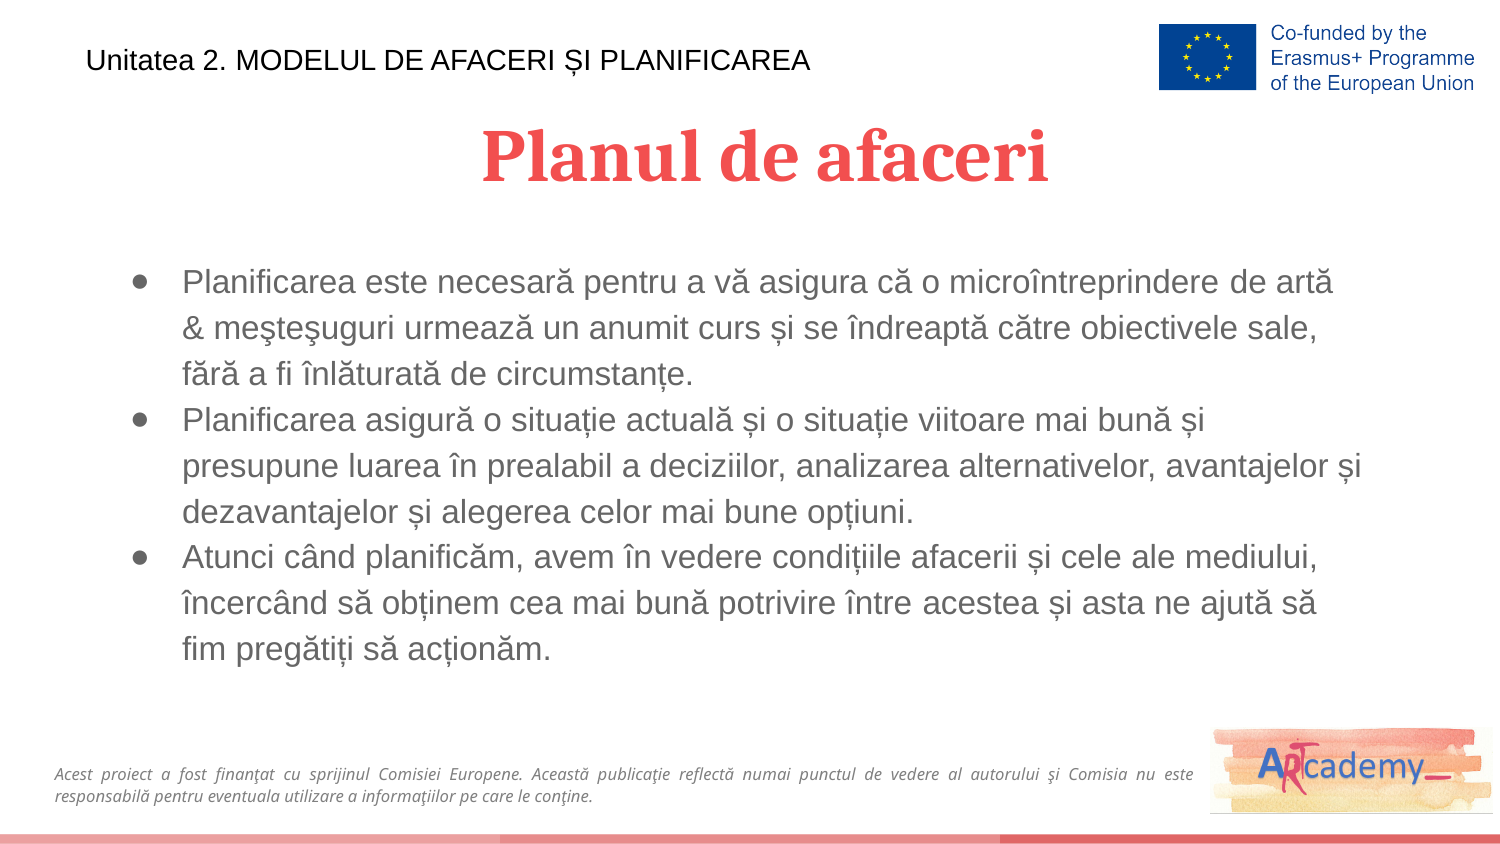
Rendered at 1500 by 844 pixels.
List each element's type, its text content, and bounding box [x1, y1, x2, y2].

picture [1210, 709, 1493, 844]
picture [1158, 24, 1474, 94]
text_box Unitatea 2. MODELUL DE AFACERI ȘI PLANIFICAREA [70, 33, 867, 84]
list Planificarea este necesară pentru a vă asigura că o microîntreprindere de artă & meşteşuguri urmează un anumit curs și se îndreaptă către obiectivele sale, fără a fi înlăturată de circumstanțe. Planificarea asigură o situație actuală și o situație viitoare mai bună și presupune luarea în prealabil a deciziilor, analizarea alternativelor, avantajelor și dezavantajelor și alegerea celor mai bune opțiuni. Atunci când planificăm, avem în vedere condițiile afacerii și cele ale mediului, încercând să obținem cea mai bună potrivire între acestea și asta ne ajută să fim pregătiți să acționăm. [92, 239, 1380, 682]
title Planul de afaceri [180, 112, 1352, 212]
text_box Acest proiect a fost finanţat cu sprijinul Comisiei Europene. Această publicaţie reflectă numai punctul de vedere al autorului şi Comisia nu este responsabilă pentru eventuala utilizare a informaţiilor pe care le conţine. [39, 754, 1205, 808]
